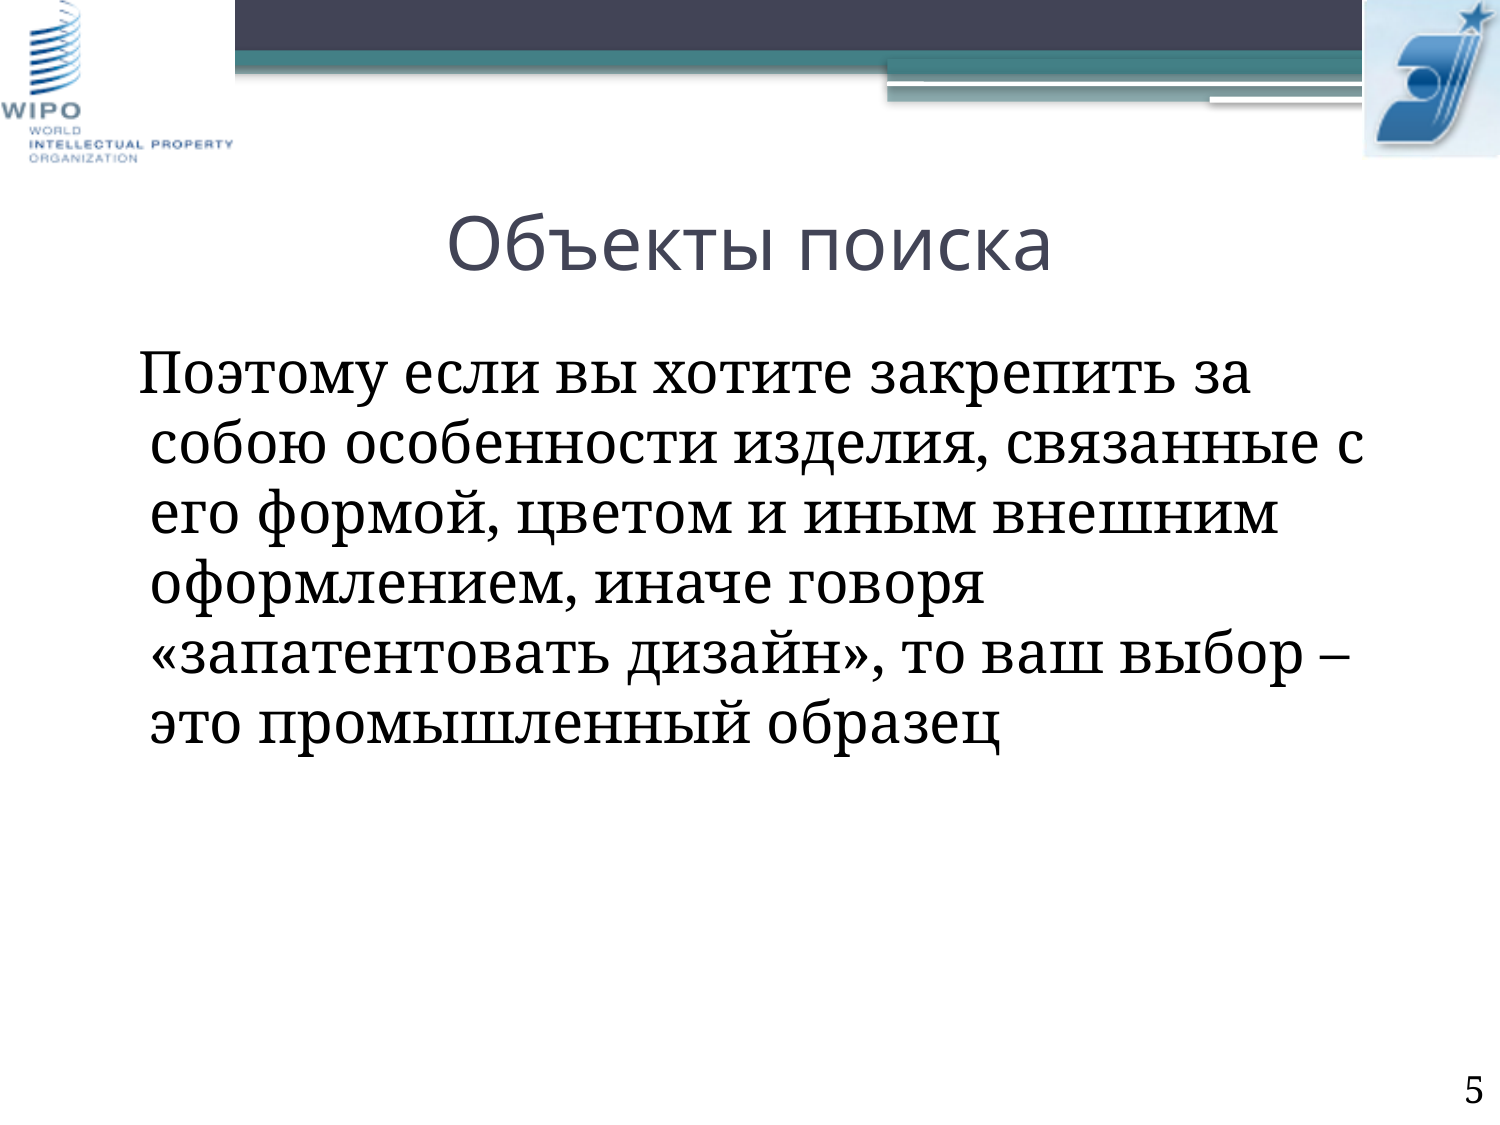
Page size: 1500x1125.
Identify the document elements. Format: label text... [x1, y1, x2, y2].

title Объекты поиска [75, 187, 1425, 293]
list Поэтому если вы хотите закрепить за собою особенности изделия, связанные с его формой, цветом и иным внешним оформлением, иначе говоря «запатентовать дизайн», то ваш выбор – это промышленный образец [75, 328, 1425, 1079]
picture [0, 0, 235, 166]
picture [1362, 0, 1500, 161]
slide_number 5 [1374, 1065, 1500, 1125]
